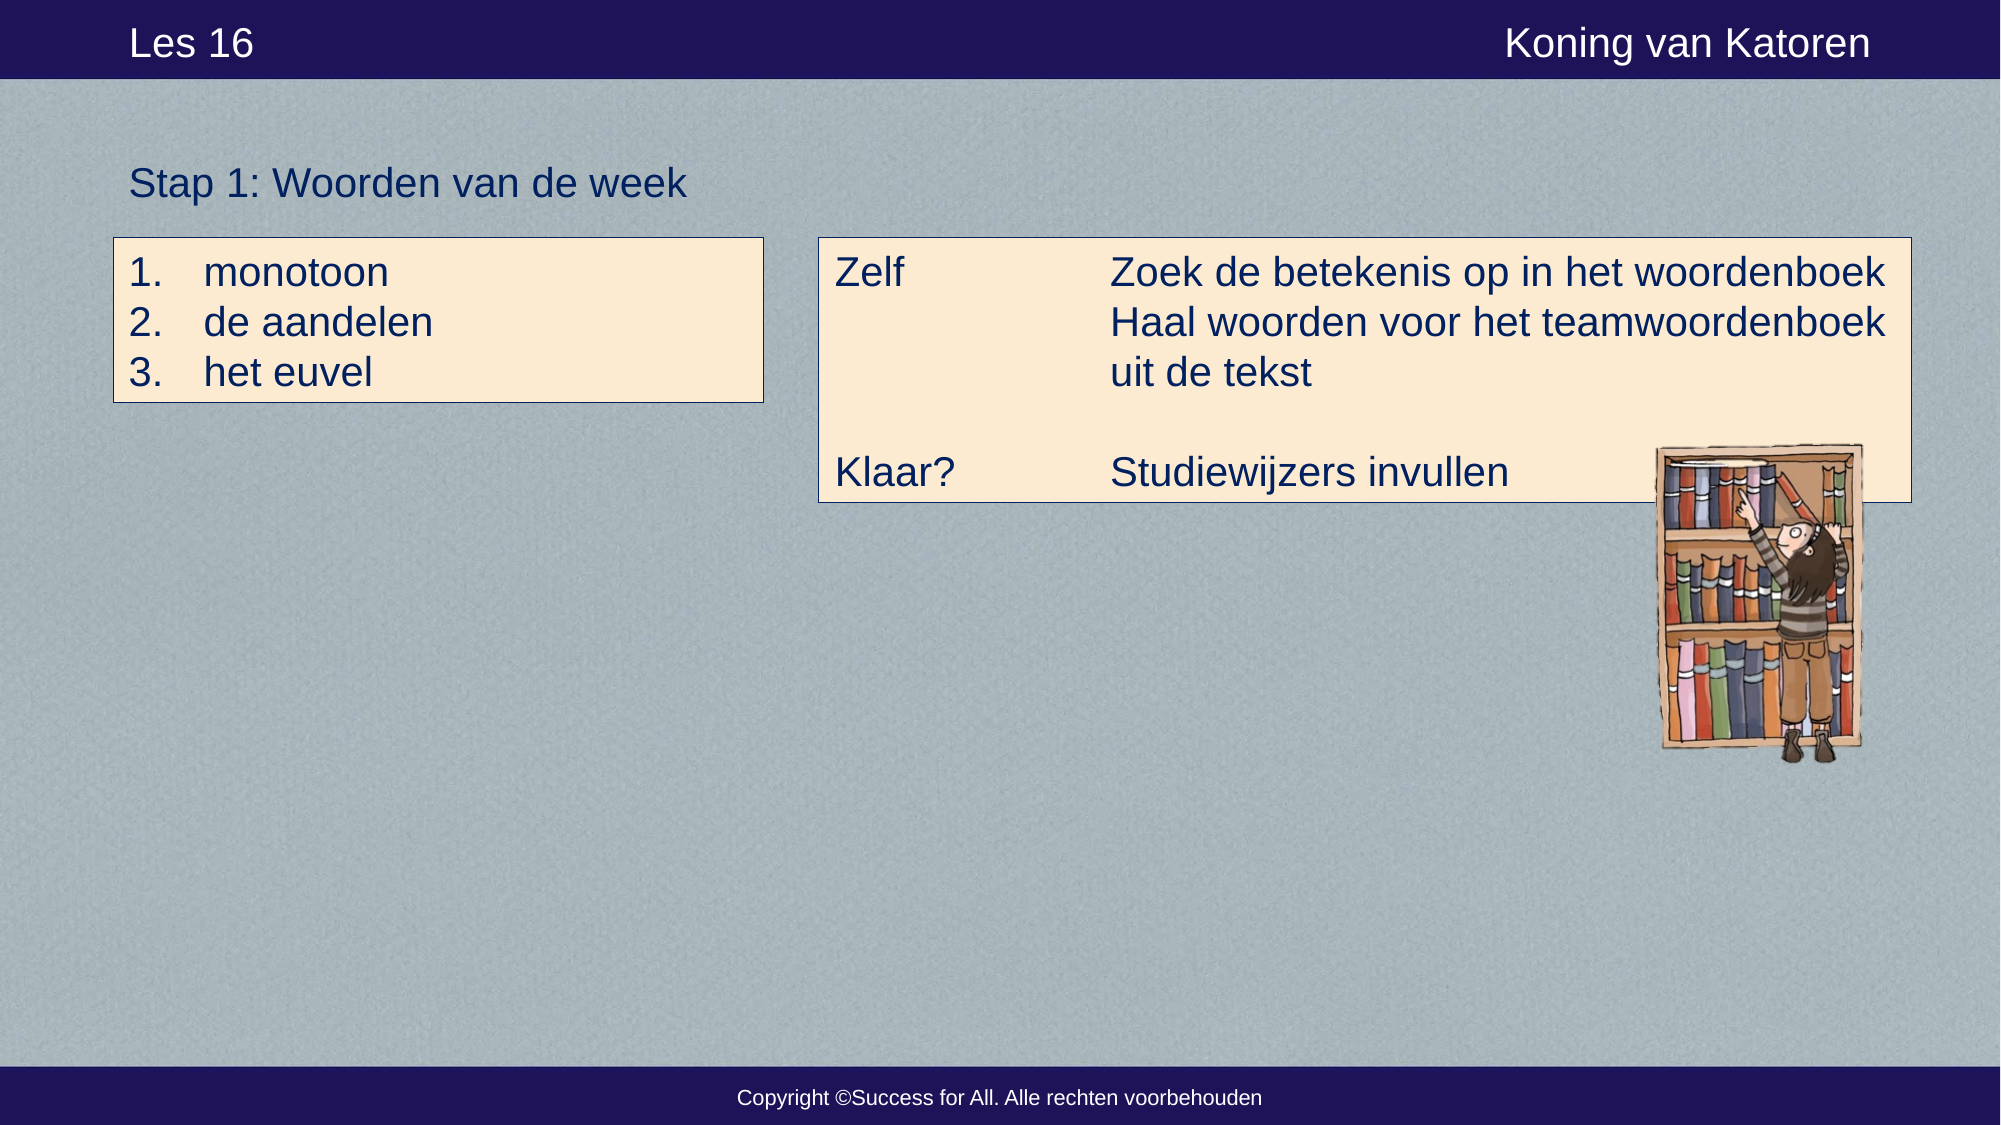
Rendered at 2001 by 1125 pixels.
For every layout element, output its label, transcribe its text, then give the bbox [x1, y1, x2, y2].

text_box Copyright ©Success for All. Alle rechten voorbehouden [0, 1076, 2000, 1125]
text_box Les 16 [114, 8, 354, 73]
picture [0, 0, 2001, 1125]
text_box Koning van Katoren [999, 8, 1886, 73]
text_box Zelf Zoek de betekenis op in het woordenboek Haal woorden voor het teamwoordenboek uit de tekst Klaar? Studiewijzers invullen [818, 237, 1912, 503]
text_box monotoon de aandelen het euvel [113, 237, 764, 403]
text_box Stap 1: Woorden van de week [113, 148, 1635, 214]
